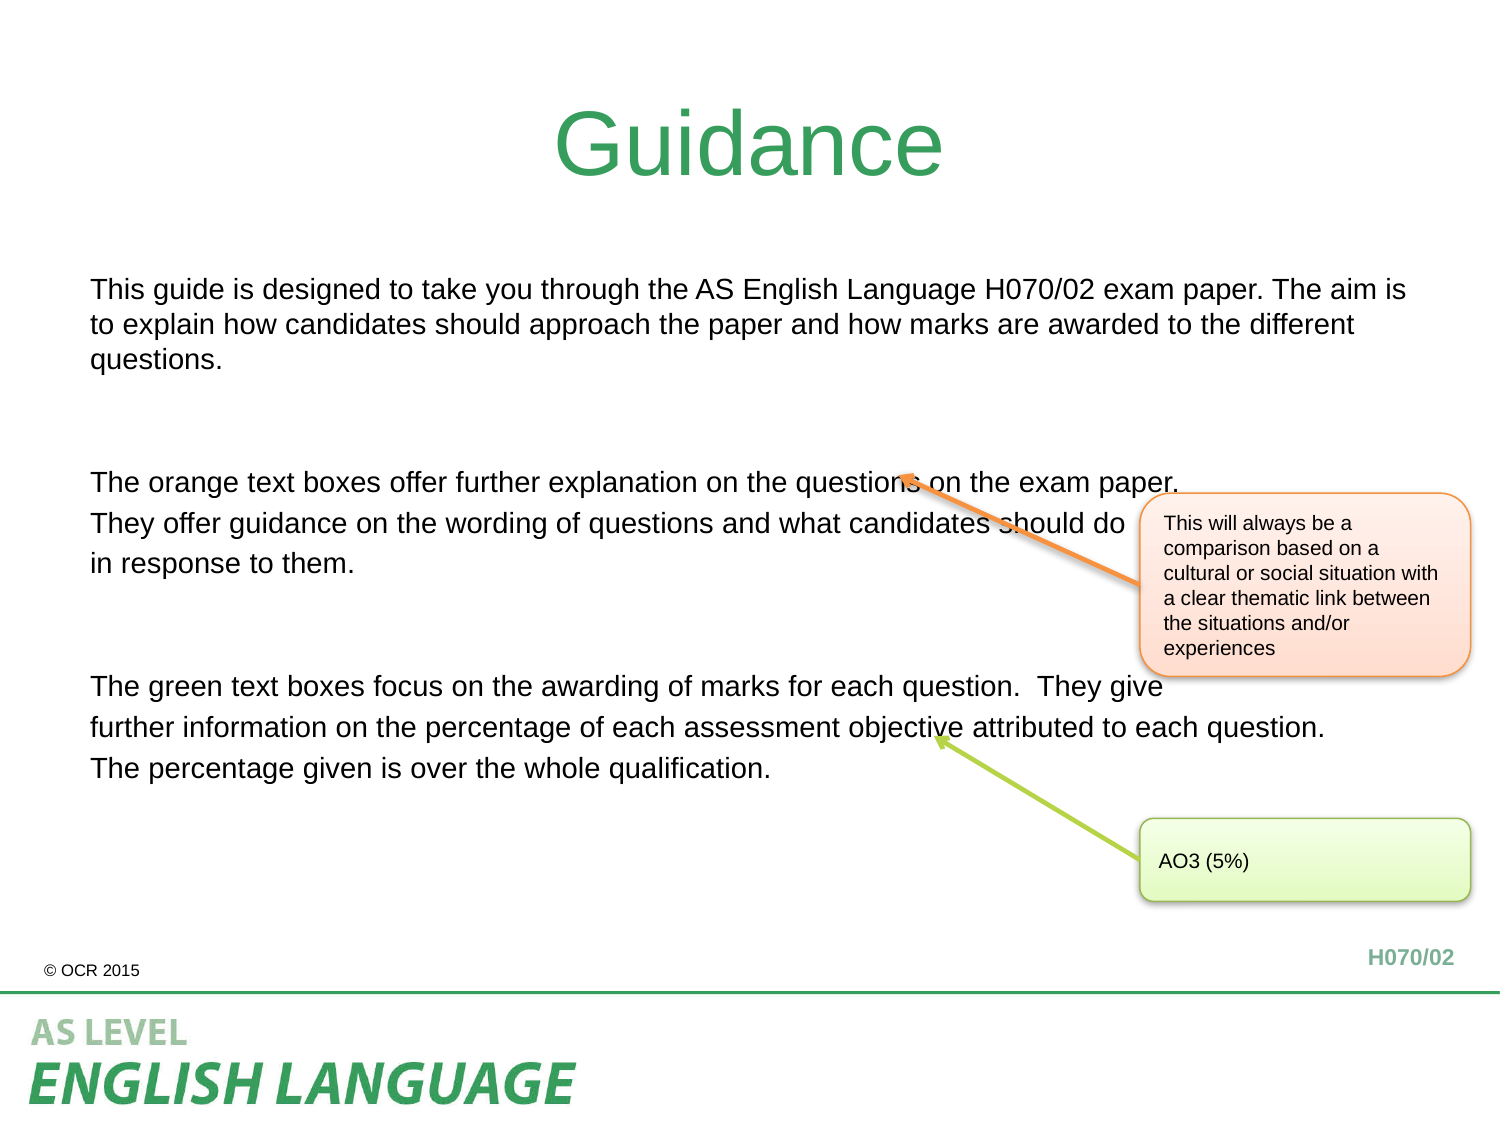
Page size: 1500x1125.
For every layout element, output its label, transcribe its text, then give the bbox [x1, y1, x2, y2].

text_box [933, 735, 1141, 861]
text_box AO3 (5%) [1138, 817, 1472, 903]
list This guide is designed to take you through the AS English Language H070/02 exam paper. The aim is to explain how candidates should approach the paper and how marks are awarded to the different questions. The orange text boxes offer further explanation on the questions on the exam paper. They offer guidance on the wording of questions and what candidates should do in response to them. The green text boxes focus on the awarding of marks for each question. They give further information on the percentage of each assessment objective attributed to each question. The percentage given is over the whole qualification. [75, 262, 1425, 965]
text_box This will always be a comparison based on a cultural or social situation with a clear thematic link between the situations and/or experiences [1139, 492, 1472, 678]
title Guidance [75, 45, 1425, 233]
picture [0, 991, 1500, 1125]
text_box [898, 475, 1141, 586]
